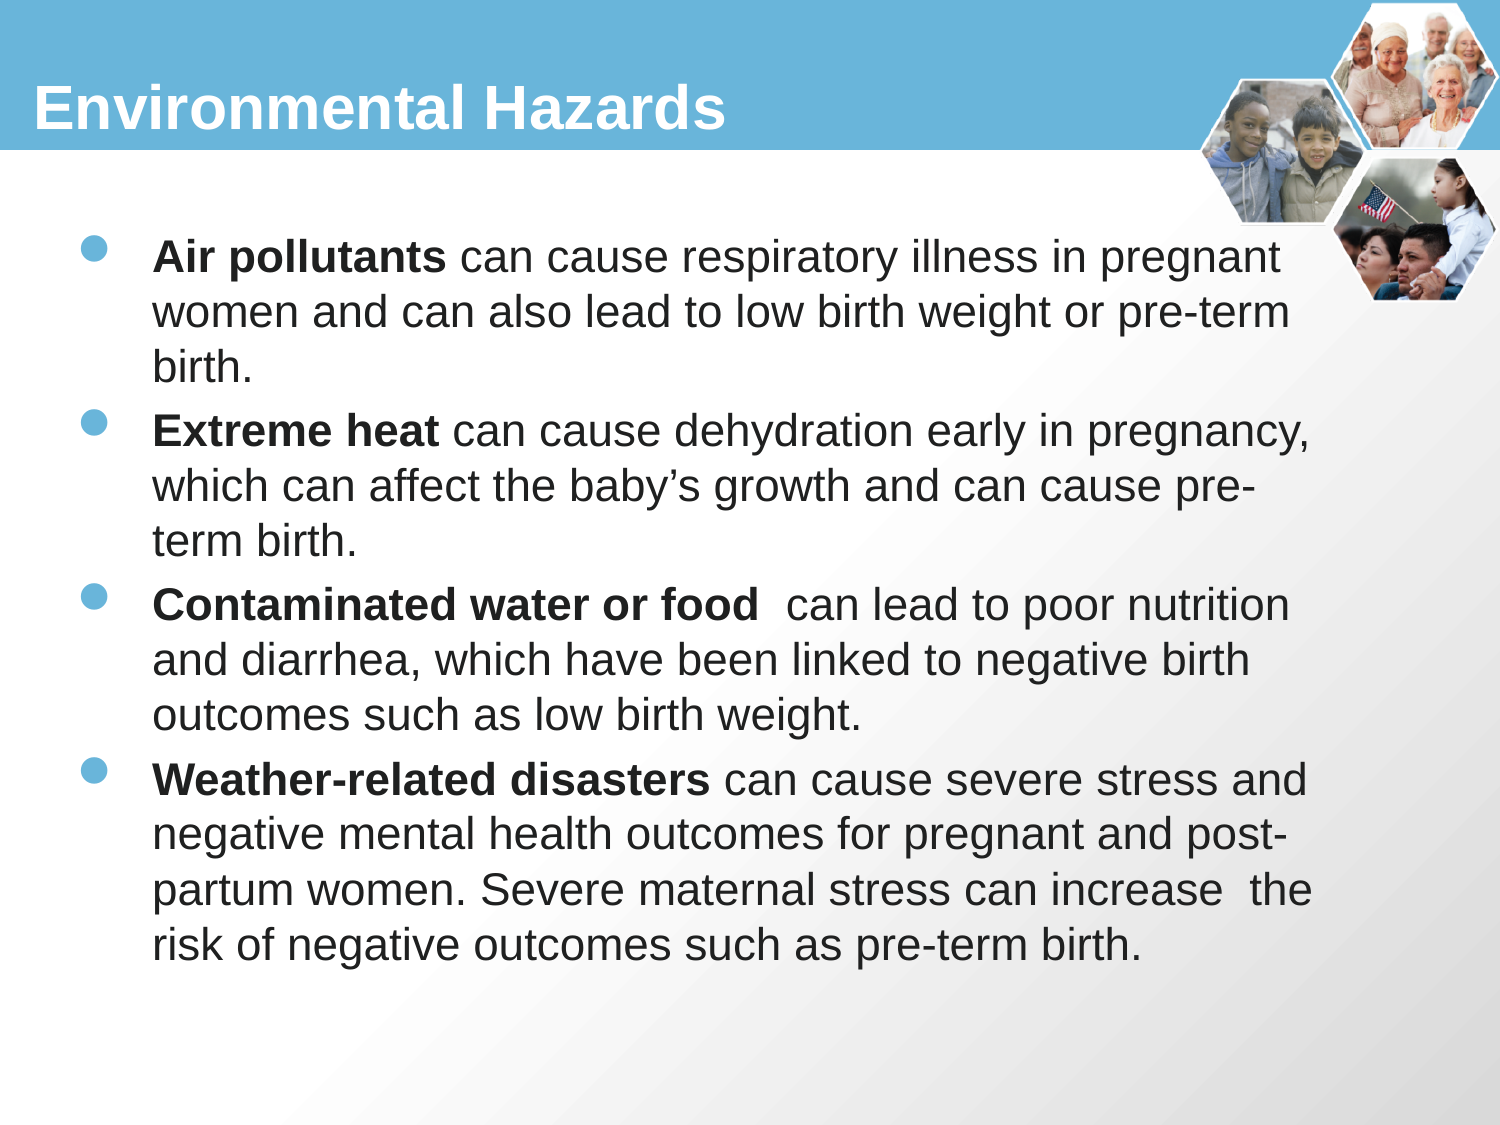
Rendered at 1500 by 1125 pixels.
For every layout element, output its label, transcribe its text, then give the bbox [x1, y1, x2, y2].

title Environmental Hazards [18, 0, 1425, 150]
list Air pollutants can cause respiratory illness in pregnant women and can also lead to low birth weight or pre-term birth. Extreme heat can cause dehydration early in pregnancy, which can affect the baby’s growth and can cause pre-term birth. Contaminated water or food can lead to poor nutrition and diarrhea, which have been linked to negative birth outcomes such as low birth weight. Weather-related disasters can cause severe stress and negative mental health outcomes for pregnant and post-partum women. Severe maternal stress can increase the risk of negative outcomes such as pre-term birth. [62, 219, 1345, 996]
picture [1173, 2, 1500, 303]
